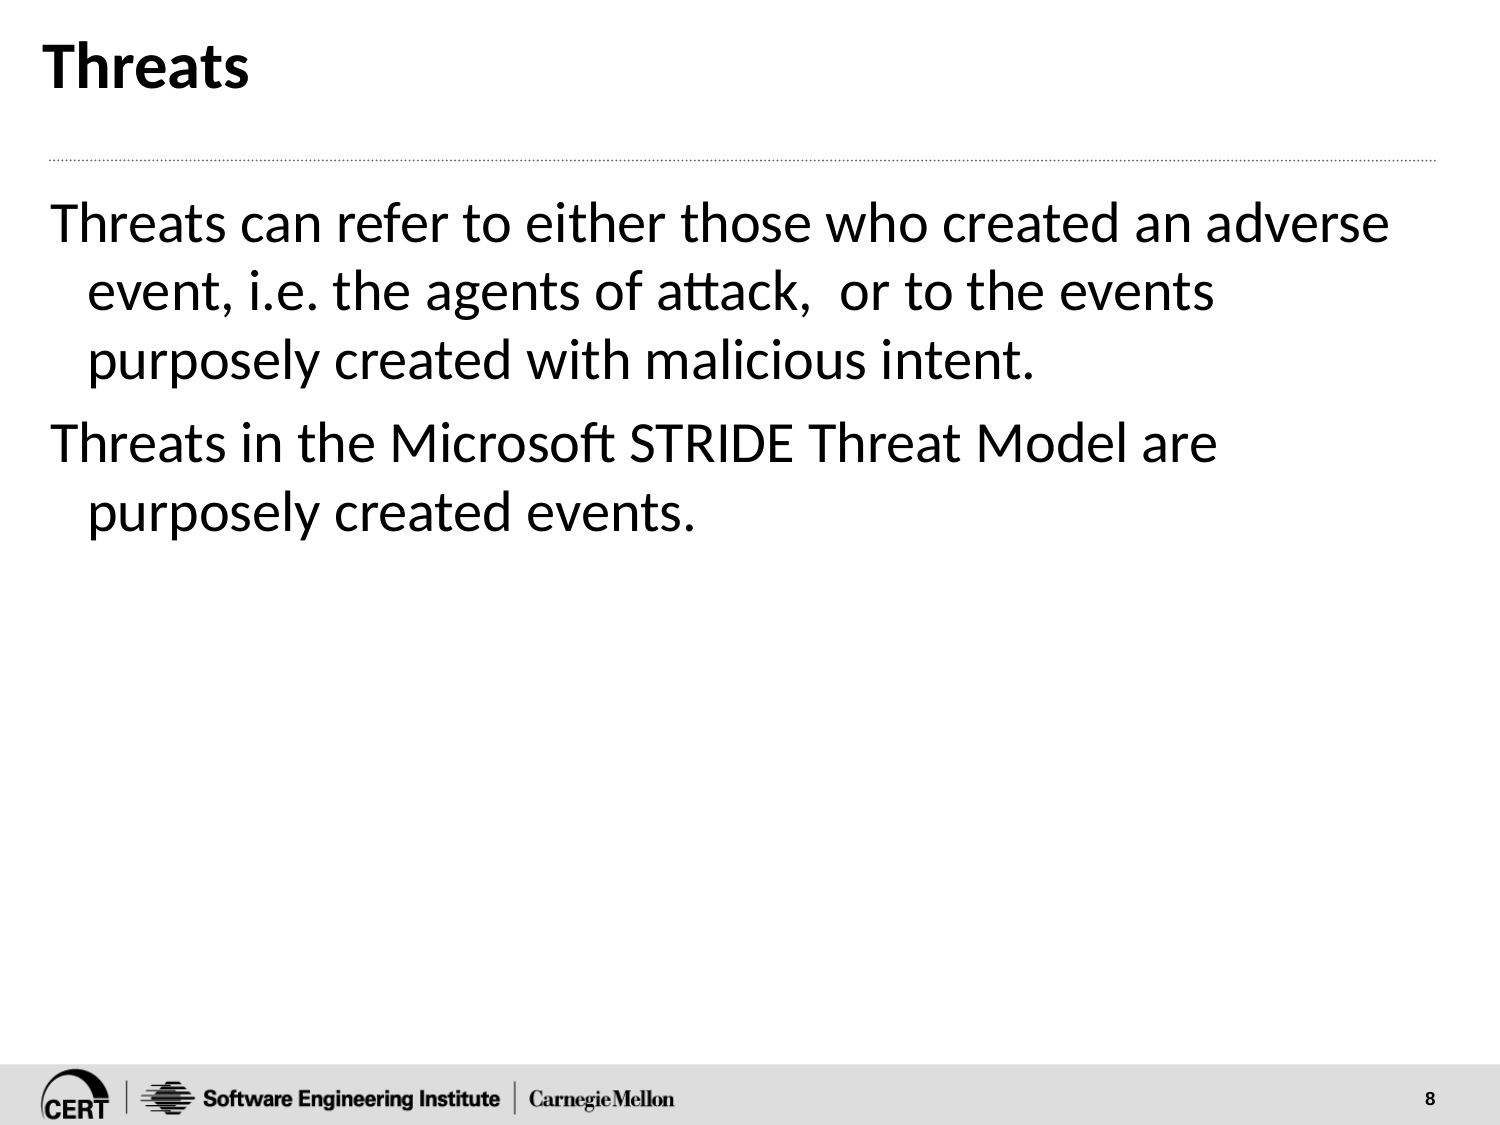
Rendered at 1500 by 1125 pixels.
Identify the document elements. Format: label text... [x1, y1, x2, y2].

picture [24, 1065, 688, 1125]
title Threats [42, 37, 1434, 155]
list Threats can refer to either those who created an adverse event, i.e. the agents of attack, or to the events purposely created with malicious intent. Threats in the Microsoft STRIDE Threat Model are purposely created events. [49, 187, 1438, 1001]
